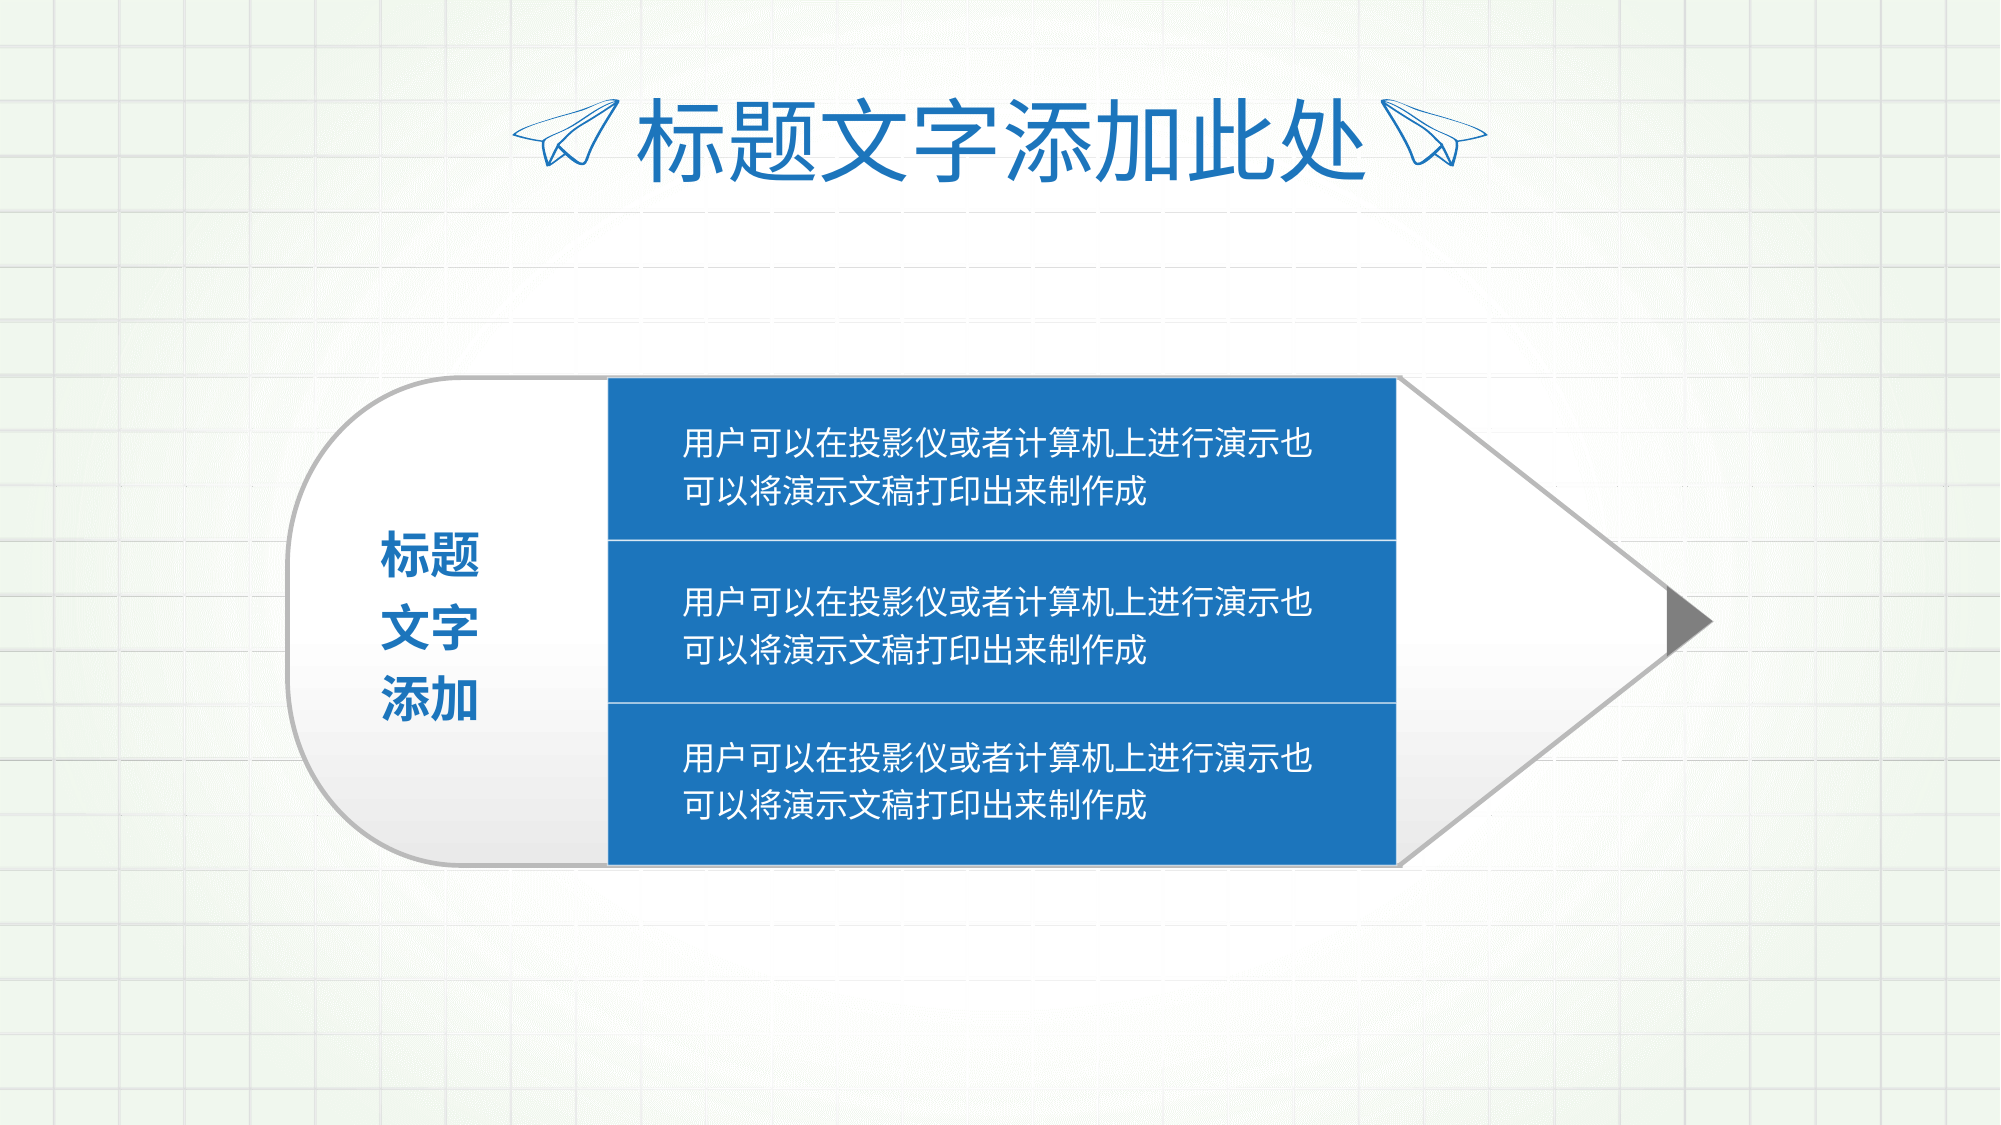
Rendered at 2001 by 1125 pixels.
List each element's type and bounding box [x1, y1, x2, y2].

picture [0, 0, 2000, 1125]
text_box [511, 54, 1489, 196]
text_box [287, 377, 1713, 866]
